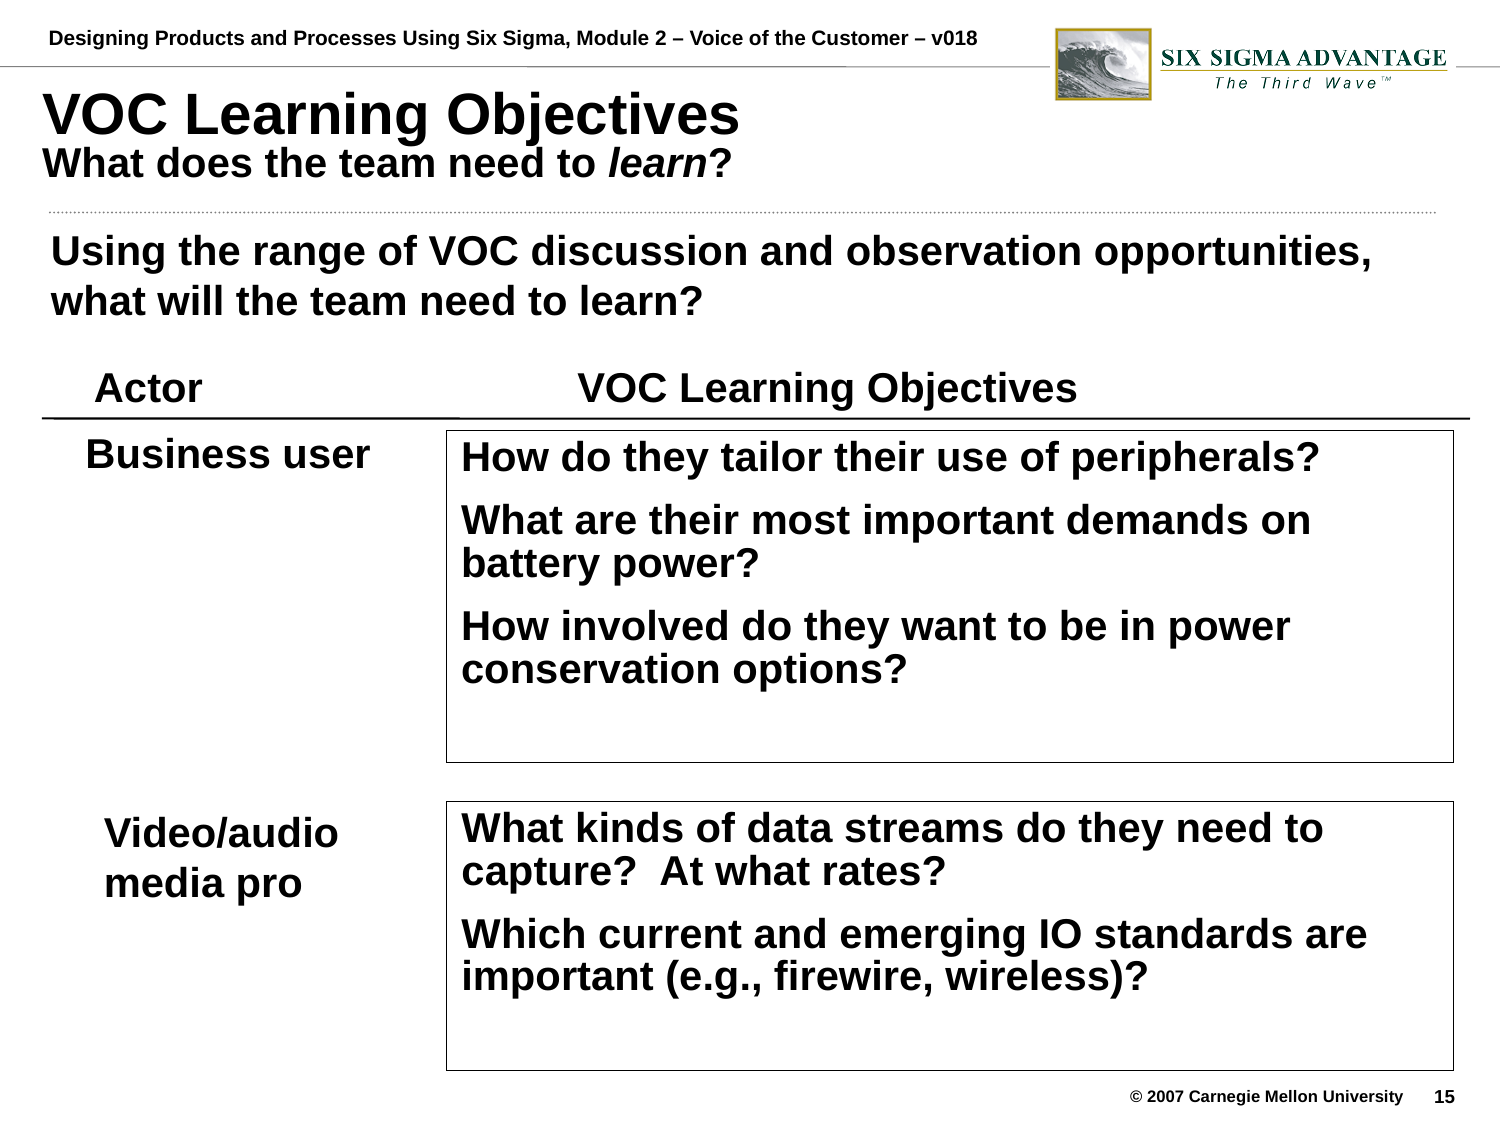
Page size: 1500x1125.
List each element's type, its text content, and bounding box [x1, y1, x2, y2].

text_box 5. Group the notes using the following rules: [70, 420, 386, 424]
text_box VOC Learning Objectives [562, 353, 1274, 416]
text_box What kinds of data streams do they need to capture? At what rates? Which current and emerging IO standards are important (e.g., firewire, wireless)? [446, 801, 1454, 1071]
title VOC Learning Objectives What does the team need to learn? [42, 89, 1438, 186]
text_box Video/audio media pro [88, 798, 355, 913]
text_box How do they tailor their use of peripherals? What are their most important demands on battery power? How involved do they want to be in power conservation options? [446, 430, 1454, 763]
text_box Actor [78, 353, 365, 416]
picture [1049, 24, 1456, 104]
text_box Business user [70, 428, 386, 484]
text_box Using the range of VOC discussion and observation opportunities, what will the team need to learn? [36, 216, 1419, 332]
